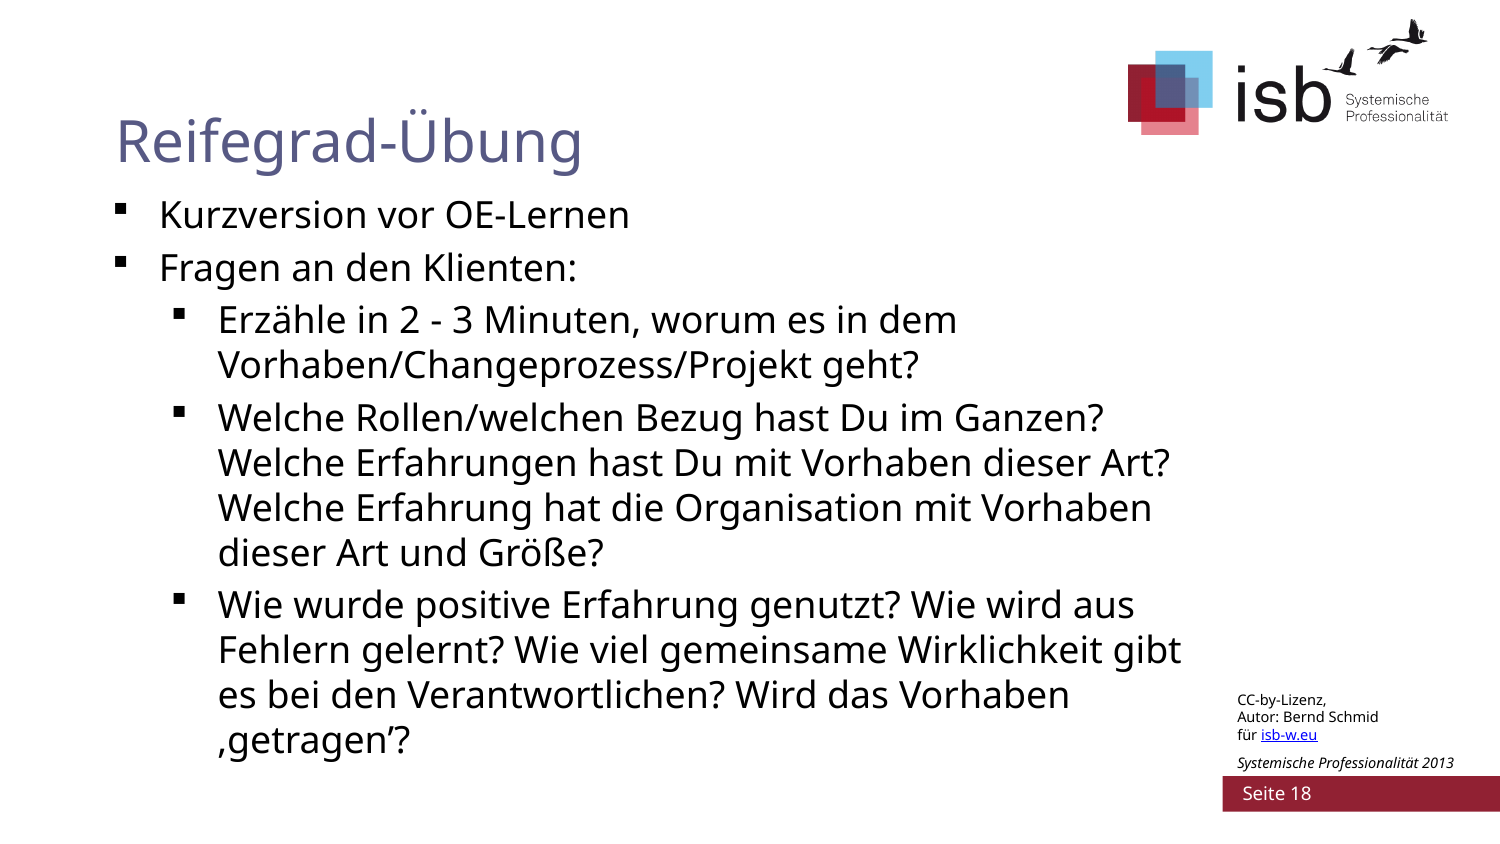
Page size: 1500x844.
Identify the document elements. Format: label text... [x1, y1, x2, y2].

picture [1128, 14, 1461, 139]
list Kurzversion vor OE-Lernen Fragen an den Klienten: Erzähle in 2 - 3 Minuten, worum es in dem Vorhaben/Changeprozess/Projekt geht? Welche Rollen/welchen Bezug hast Du im Ganzen? Welche Erfahrungen hast Du mit Vorhaben dieser Art? Welche Erfahrung hat die Organisation mit Vorhaben dieser Art und Größe? Wie wurde positive Erfahrung genutzt? Wie wird aus Fehlern gelernt? Wie viel gemeinsame Wirklichkeit gibt es bei den Verantwortlichen? Wird das Vorhaben ‚getragen’? [100, 281, 1223, 812]
text_box CC-by-Lizenz, Autor: Bernd Schmid für isb-w.eu Systemische Professionalität 2013 [1222, 543, 1500, 844]
title Reifegrad-Übung [100, 67, 1223, 281]
